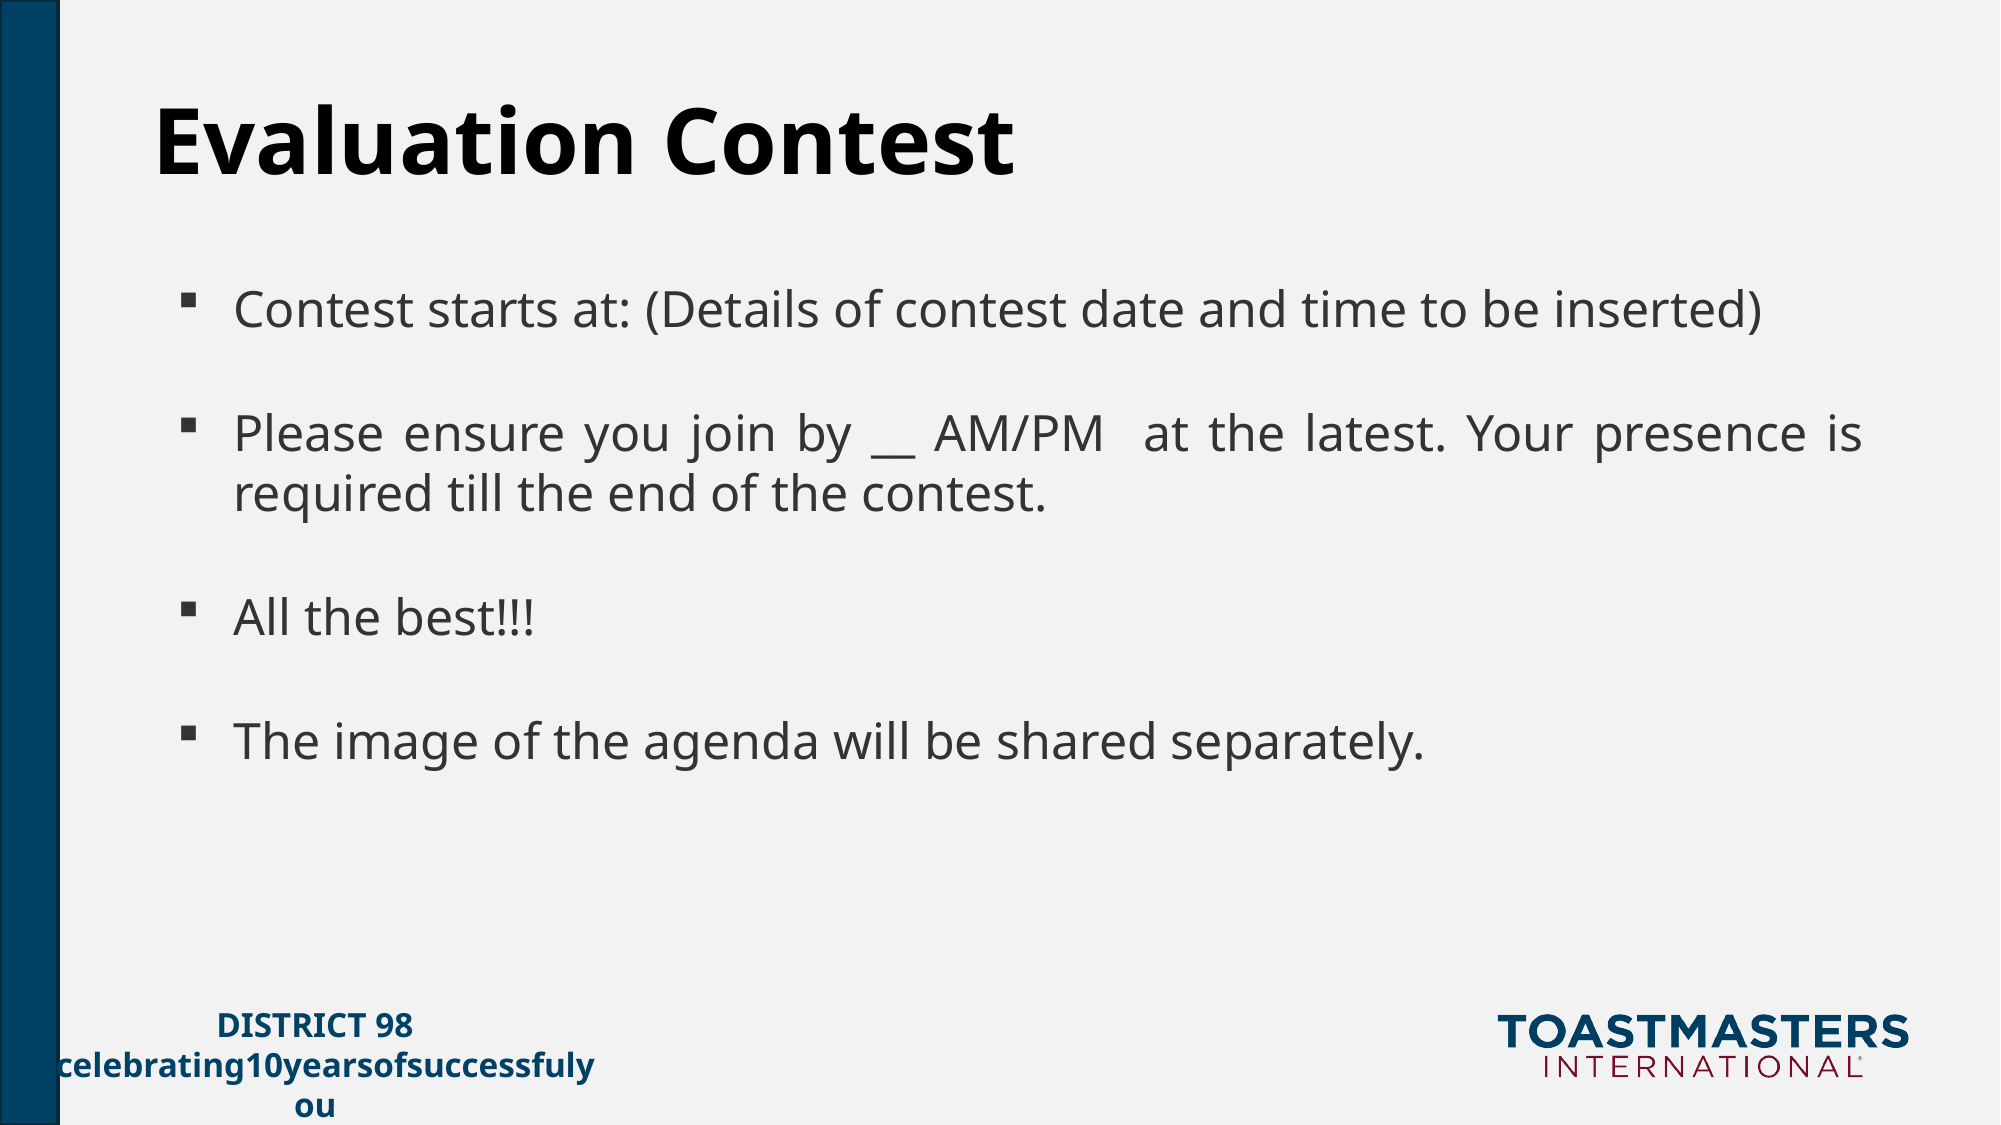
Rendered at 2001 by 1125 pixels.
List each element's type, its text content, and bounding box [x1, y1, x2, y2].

text_box Contest starts at: (Details of contest date and time to be inserted) Please ensure you join by __ AM/PM at the latest. Your presence is required till the end of the contest. All the best!!! The image of the agenda will be shared separately. [175, 262, 1865, 771]
title Evaluation Contest [137, 59, 1944, 229]
text_box DISTRICT 98 #celebrating10yearsofsuccessfulyou [10, 996, 620, 1125]
picture [1383, 631, 2000, 1125]
text_box [0, 0, 60, 1125]
